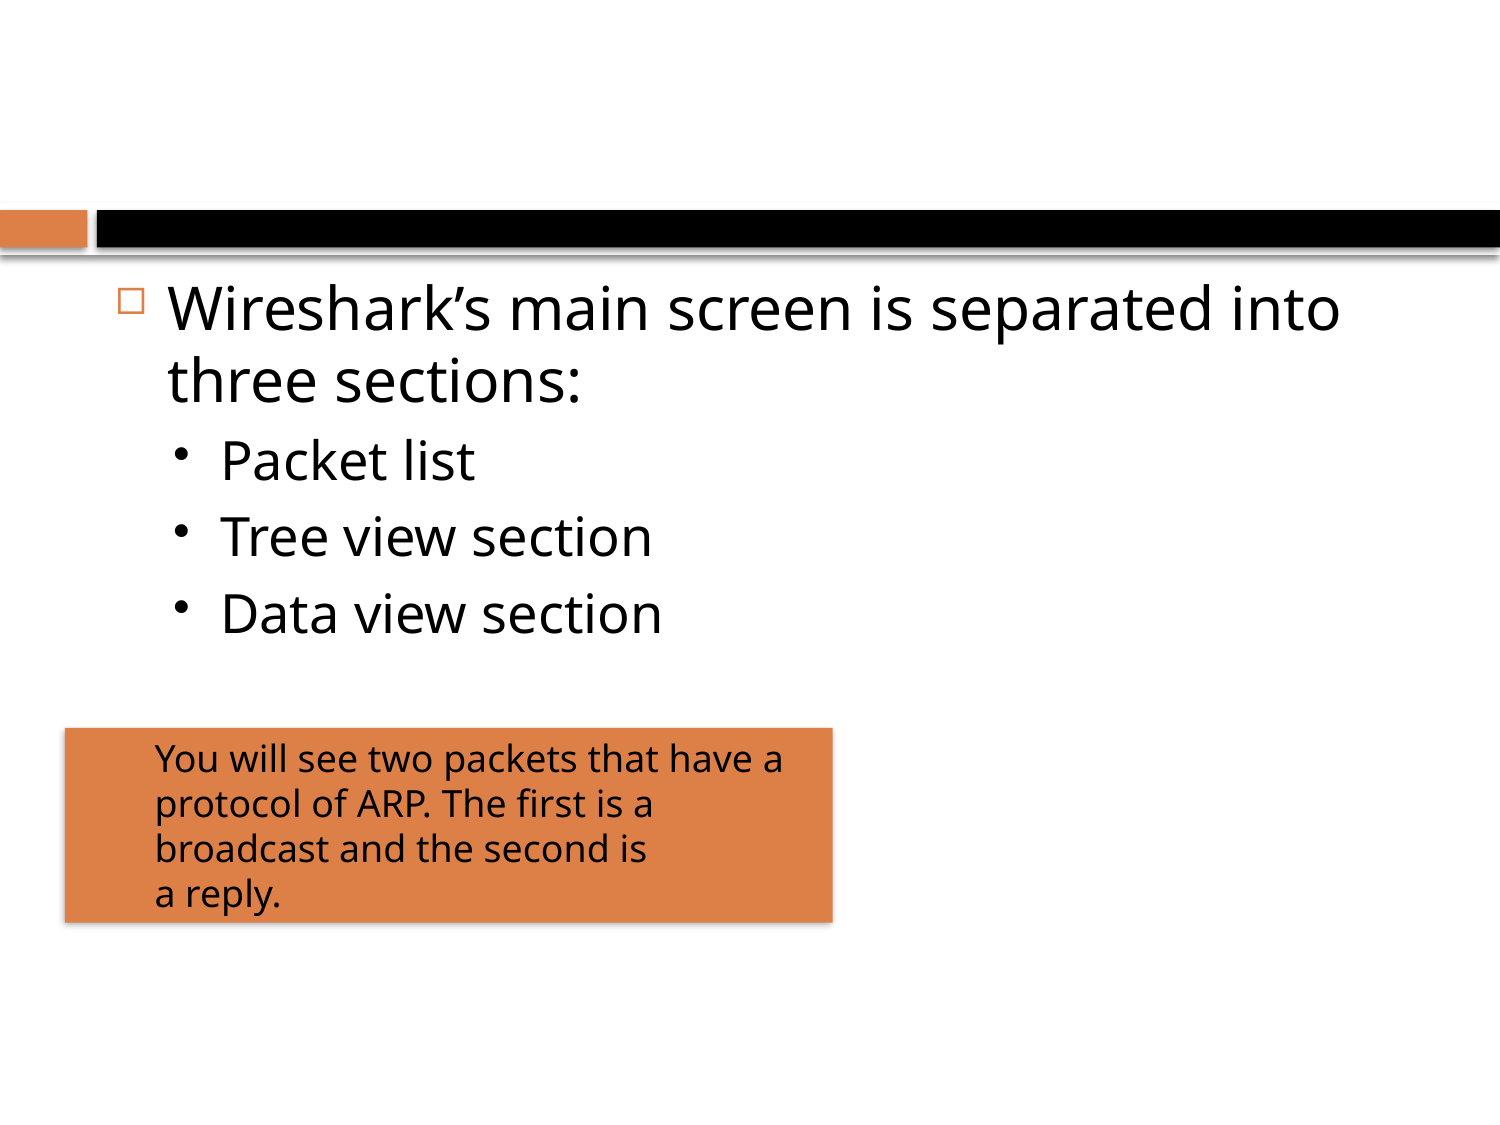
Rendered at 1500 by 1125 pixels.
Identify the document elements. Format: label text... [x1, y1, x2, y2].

list Wireshark’s main screen is separated into three sections: Packet list Tree view section Data view section [100, 262, 1438, 1000]
text_box You will see two packets that have a protocol of ARP. The first is a broadcast and the second is a reply. [64, 727, 833, 923]
